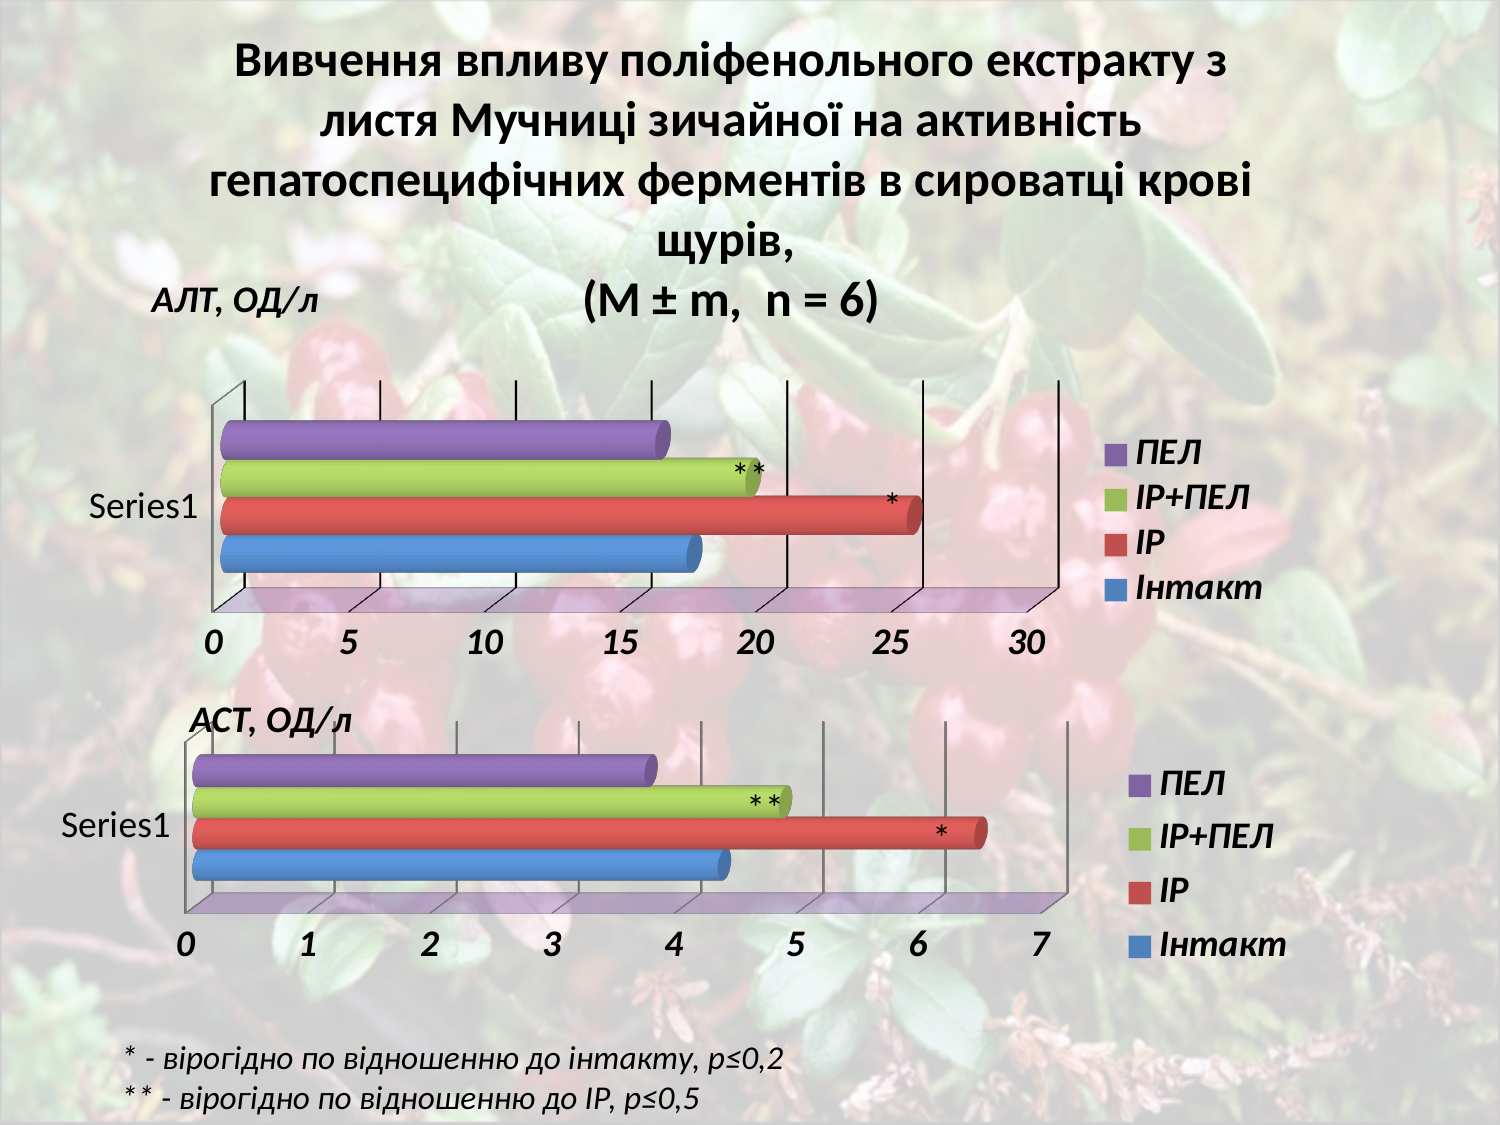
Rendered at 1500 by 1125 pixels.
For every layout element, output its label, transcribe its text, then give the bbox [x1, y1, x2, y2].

chart [40, 717, 1423, 1016]
text_box АЛТ, ОД/л [136, 267, 334, 327]
text_box Вивчення впливу поліфенольного екстракту з листя Мучниці зичайної на активність гепатоспецифічних ферментів в сироватці крові щурів, (M ± m, n = 6) [174, 19, 1289, 334]
text_box АСТ, ОД/л [175, 687, 368, 715]
chart [55, 374, 1289, 671]
text_box * - вірогідно по відношенню до інтакту, р≤0,2 ** - вірогідно по відношенню до ІР, р≤0,5 [106, 1029, 1348, 1124]
